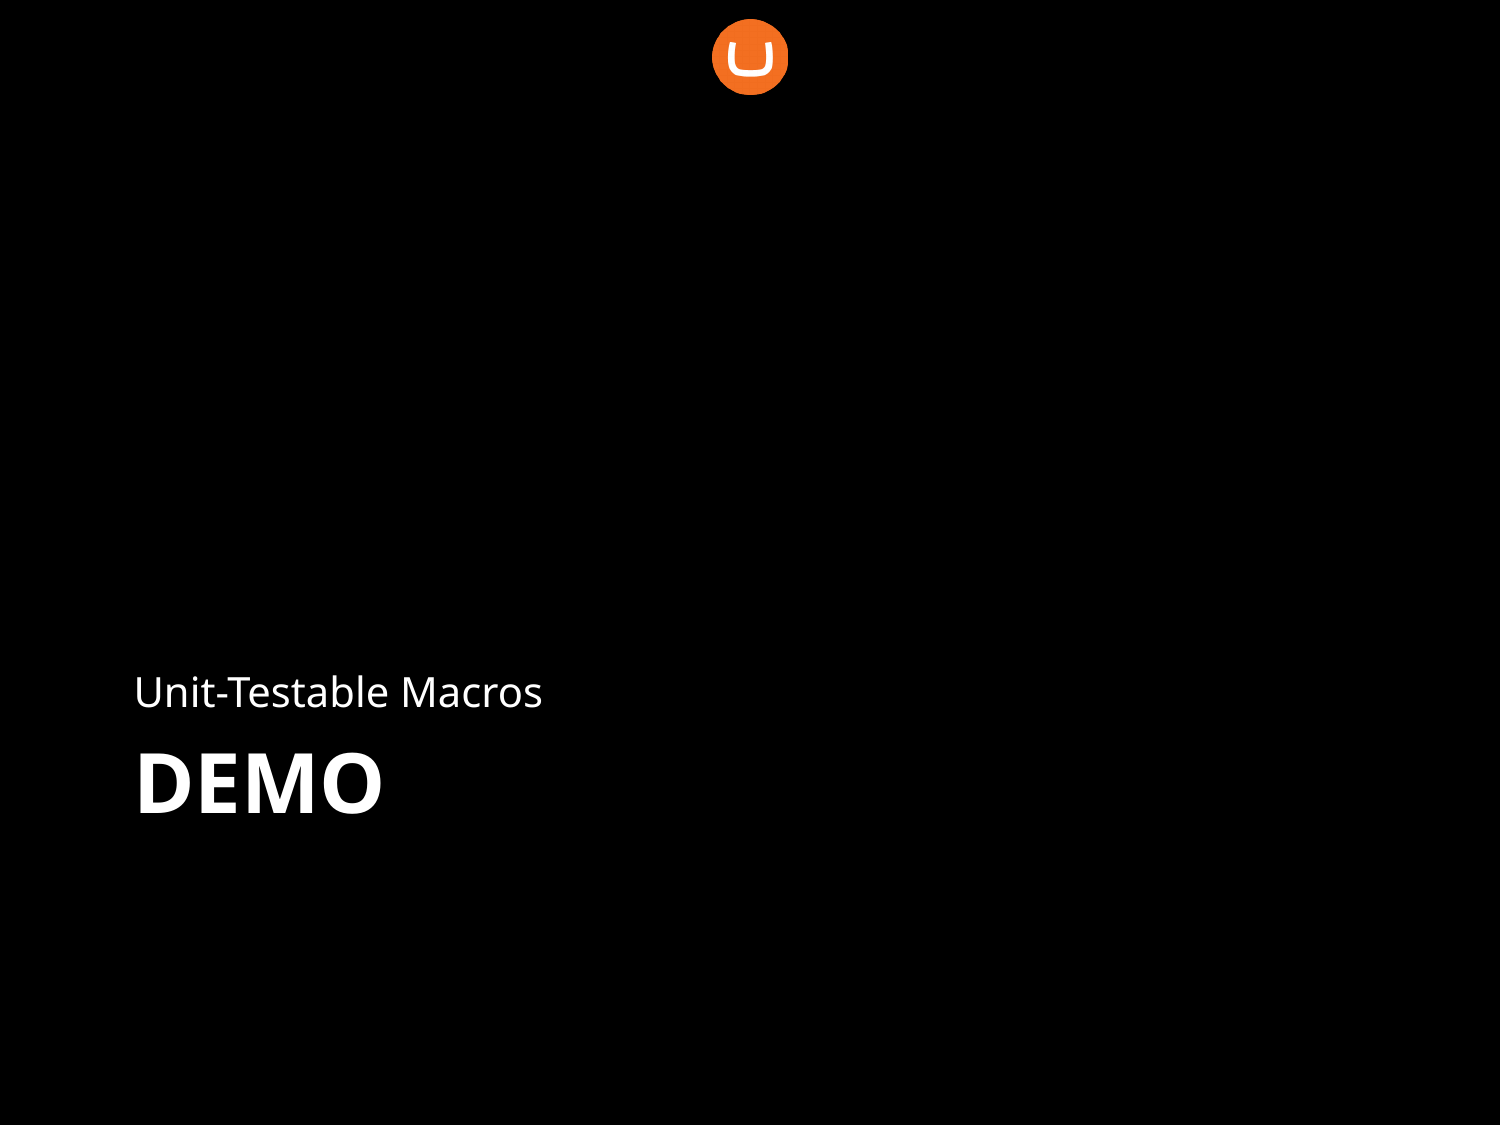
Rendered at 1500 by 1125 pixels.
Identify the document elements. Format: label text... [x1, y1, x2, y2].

list Unit-Testable Macros [118, 476, 1394, 723]
title Demo [118, 723, 1394, 947]
picture [712, 19, 788, 95]
